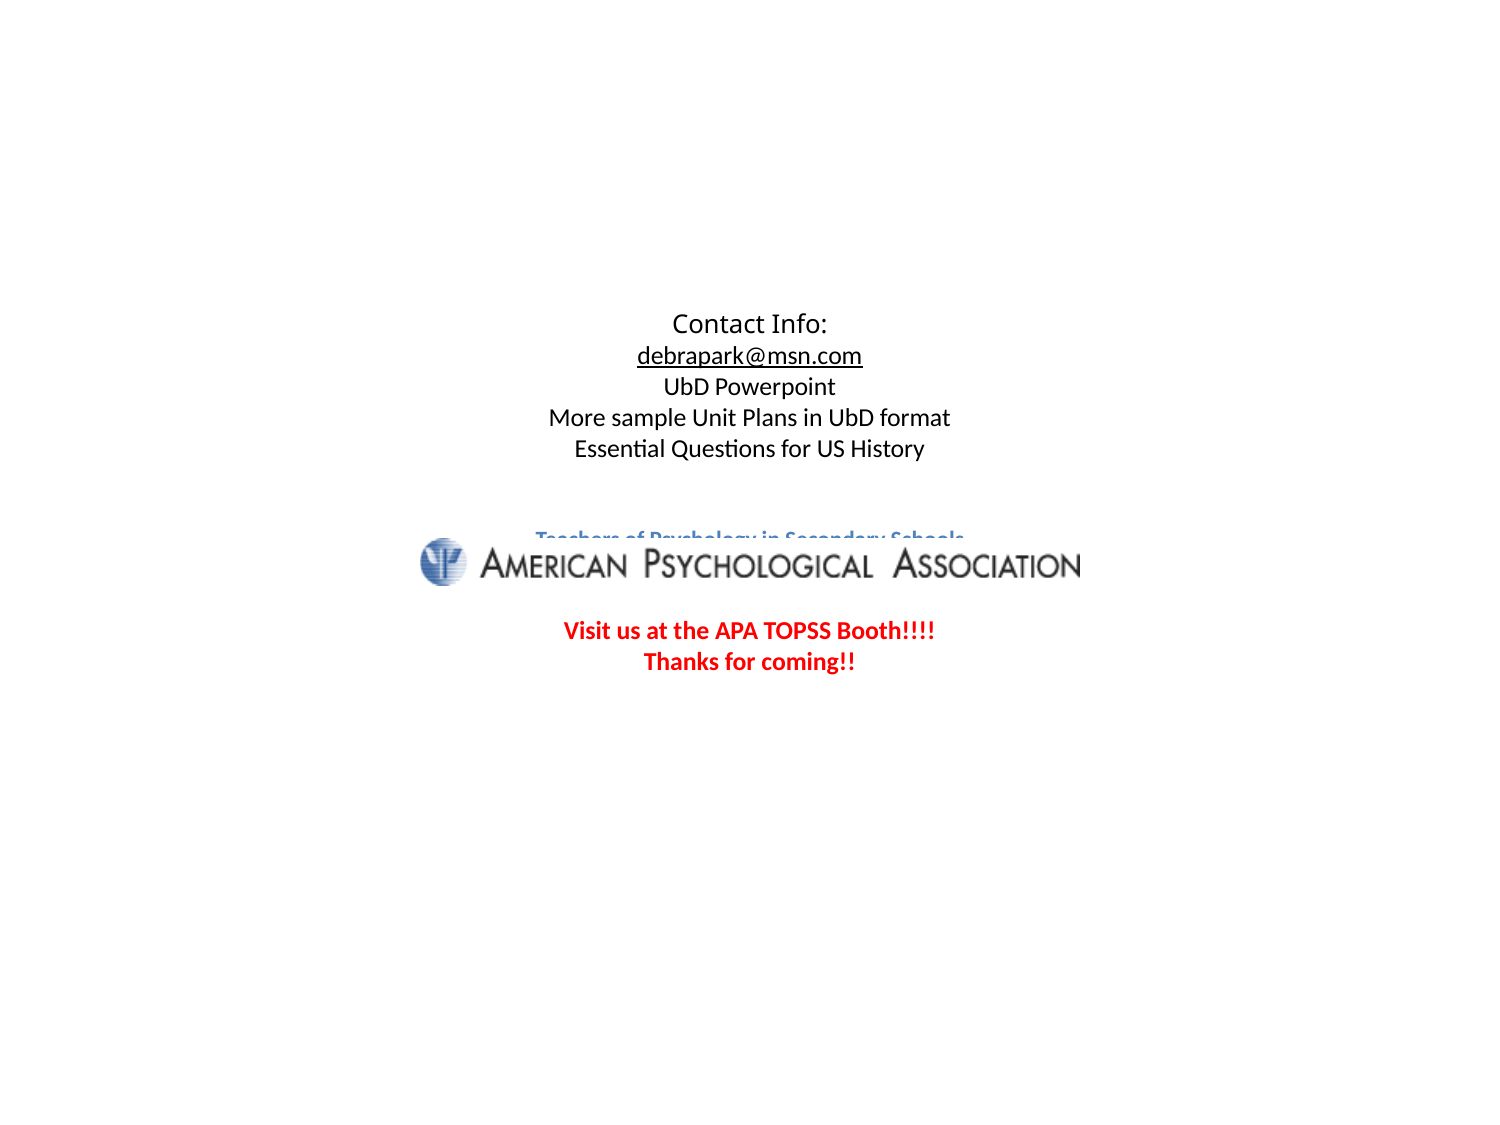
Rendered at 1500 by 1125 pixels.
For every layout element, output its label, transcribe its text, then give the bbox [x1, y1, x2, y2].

picture [420, 538, 1080, 587]
title Contact Info: debrapark@msn.com UbD Powerpoint More sample Unit Plans in UbD format Essential Questions for US History Teachers of Psychology in Secondary Schools eleary@apa.org Visit us at the APA TOPSS Booth!!!! Thanks for coming!! [75, 112, 1425, 818]
